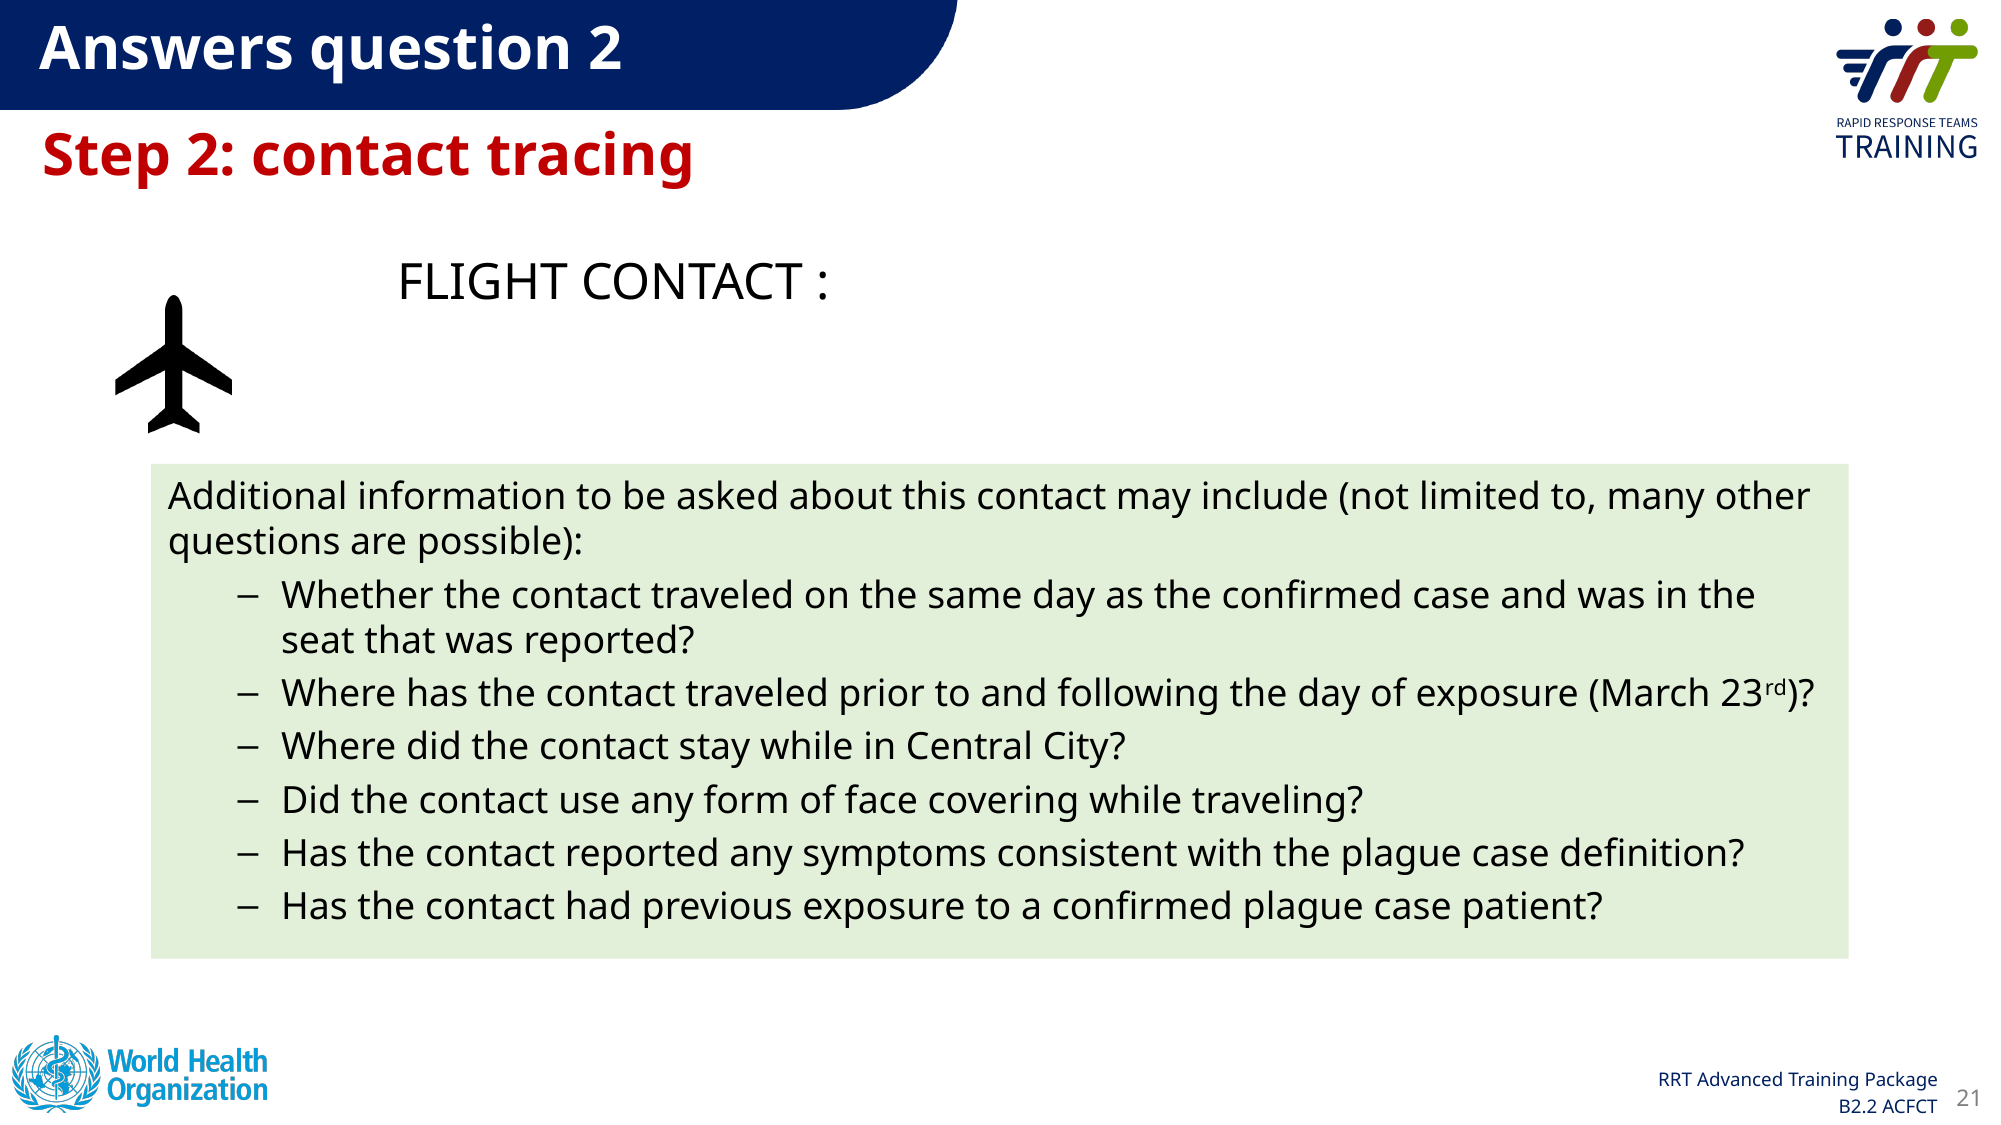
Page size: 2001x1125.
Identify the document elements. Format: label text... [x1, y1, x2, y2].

picture [0, 0, 958, 110]
picture [1835, 19, 1978, 167]
picture [141, 1087, 146, 1096]
list FLIGHT CONTACT : [389, 248, 1740, 436]
text_box Step 2: contact tracing [42, 117, 1681, 188]
picture [12, 1035, 267, 1113]
picture [12, 1083, 48, 1113]
picture [136, 1059, 141, 1068]
picture [90, 281, 256, 447]
picture [58, 1050, 64, 1058]
picture [113, 1081, 121, 1096]
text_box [150, 463, 1849, 1101]
text_box Answers question 2 [32, 10, 697, 105]
